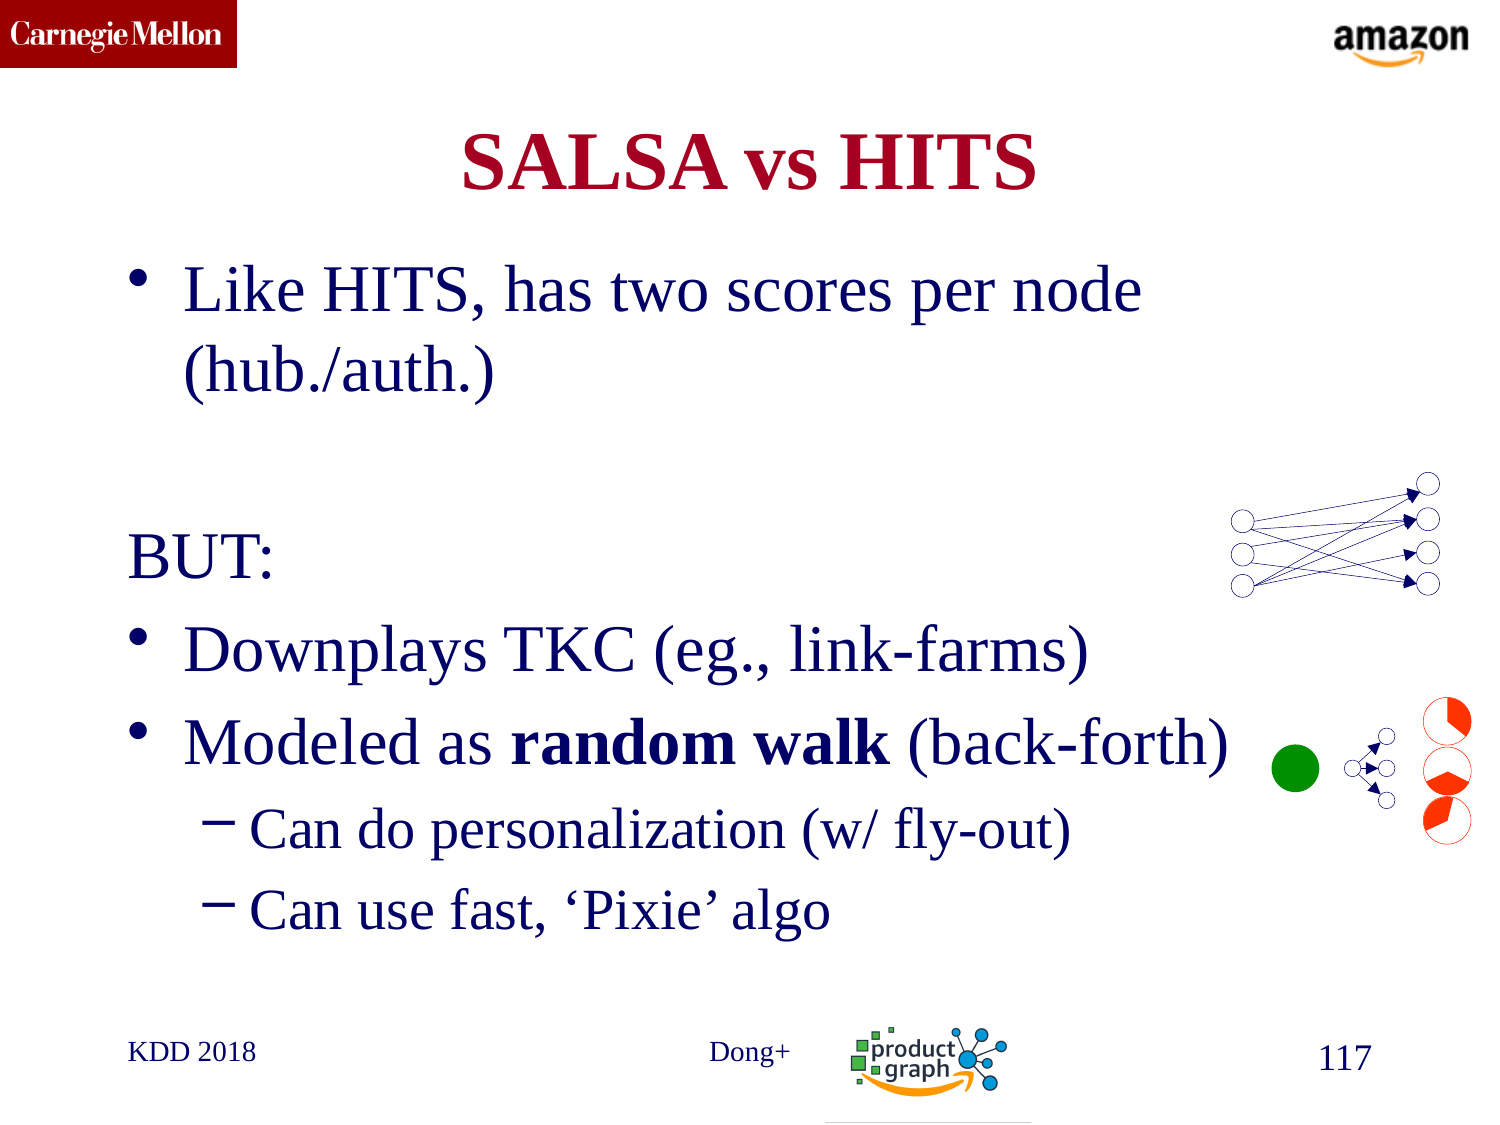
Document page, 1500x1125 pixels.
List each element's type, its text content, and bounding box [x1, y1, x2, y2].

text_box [1230, 472, 1440, 598]
picture [0, 0, 237, 68]
slide_number 117 [1074, 1024, 1388, 1101]
picture [1322, 4, 1484, 88]
footer Dong+ [512, 1024, 988, 1101]
title SALSA vs HITS [112, 99, 1388, 213]
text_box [1271, 697, 1472, 845]
slide_number KDD 2018 [112, 1024, 426, 1101]
list Like HITS, has two scores per node (hub./auth.) BUT: Downplays TKC (eg., link-farms) Modeled as random walk (back-forth) Can do personalization (w/ fly-out) Can use fast, ‘Pixie’ algo [112, 237, 1388, 1001]
